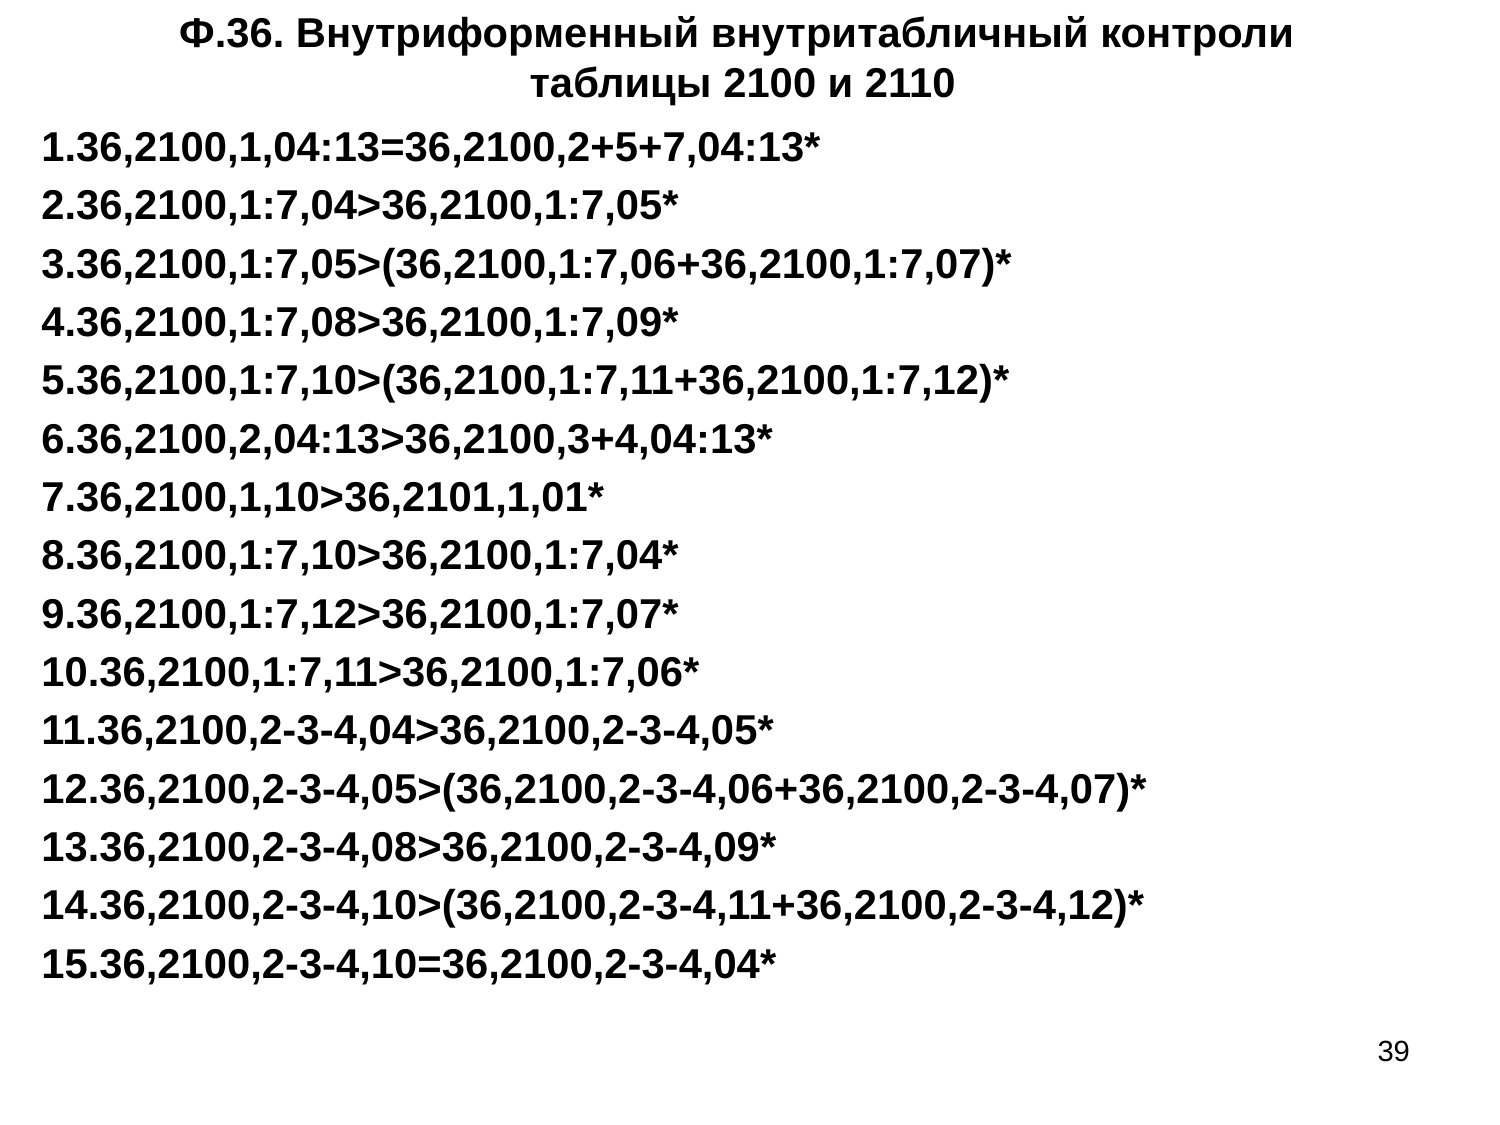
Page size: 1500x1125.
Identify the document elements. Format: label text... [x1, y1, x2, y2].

title Ф.36. Внутриформенный внутритабличный контроли таблицы 2100 и 2110 [11, 0, 1474, 113]
slide_number 39 [1074, 1024, 1425, 1103]
list 1.36,2100,1,04:13=36,2100,2+5+7,04:13* 2.36,2100,1:7,04>36,2100,1:7,05* 3.36,2100,1:7,05>(36,2100,1:7,06+36,2100,1:7,07)* 4.36,2100,1:7,08>36,2100,1:7,09* 5.36,2100,1:7,10>(36,2100,1:7,11+36,2100,1:7,12)* 6.36,2100,2,04:13>36,2100,3+4,04:13* 7.36,2100,1,10>36,2101,1,01* 8.36,2100,1:7,10>36,2100,1:7,04* 9.36,2100,1:7,12>36,2100,1:7,07* 10.36,2100,1:7,11>36,2100,1:7,06* 11.36,2100,2-3-4,04>36,2100,2-3-4,05* 12.36,2100,2-3-4,05>(36,2100,2-3-4,06+36,2100,2-3-4,07)* 13.36,2100,2-3-4,08>36,2100,2-3-4,09* 14.36,2100,2-3-4,10>(36,2100,2-3-4,11+36,2100,2-3-4,12)* 15.36,2100,2-3-4,10=36,2100,2-3-4,04* [26, 111, 1474, 1025]
